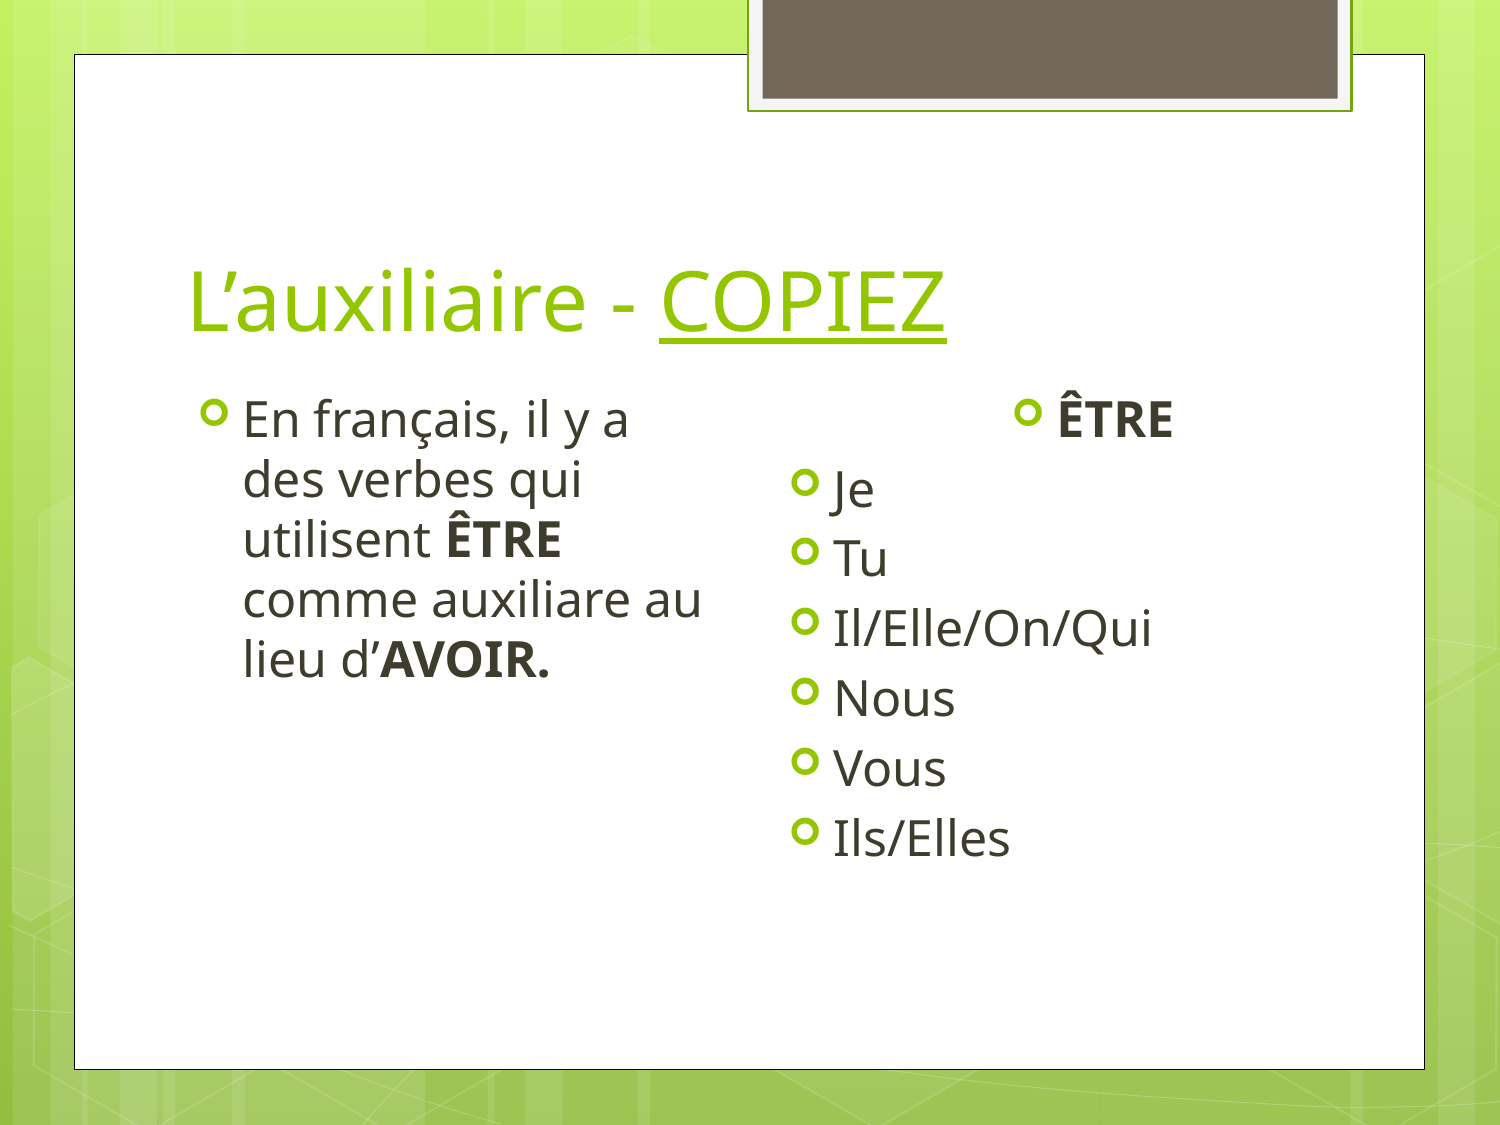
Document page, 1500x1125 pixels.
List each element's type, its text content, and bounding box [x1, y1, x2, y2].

list En français, il y a des verbes qui utilisent ÊTRE comme auxiliare au lieu d’AVOIR. [171, 379, 732, 953]
title L’auxiliaire - COPIEZ [171, 168, 1324, 357]
list ÊTRE Je Tu Il/Elle/On/Qui Nous Vous Ils/Elles [761, 379, 1413, 1050]
